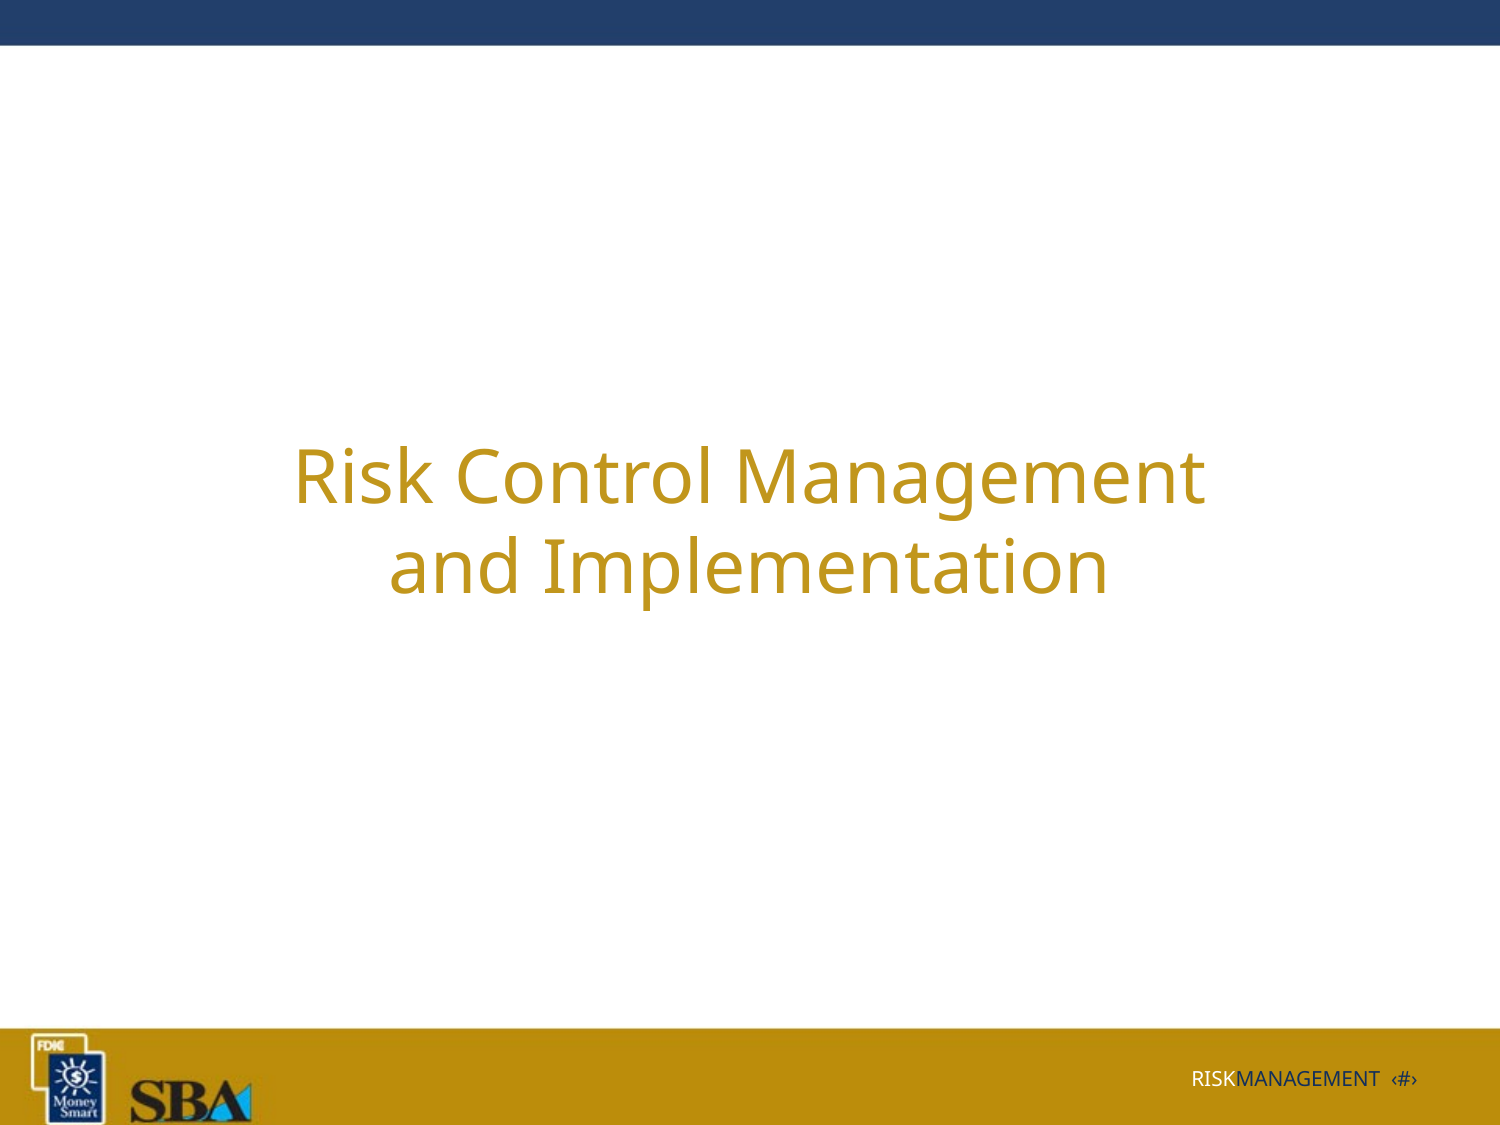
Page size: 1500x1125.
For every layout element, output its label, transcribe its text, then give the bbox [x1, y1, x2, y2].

picture [0, 0, 1500, 411]
title Risk Control Management and Implementation [0, 411, 1500, 626]
picture [0, 626, 1500, 1125]
